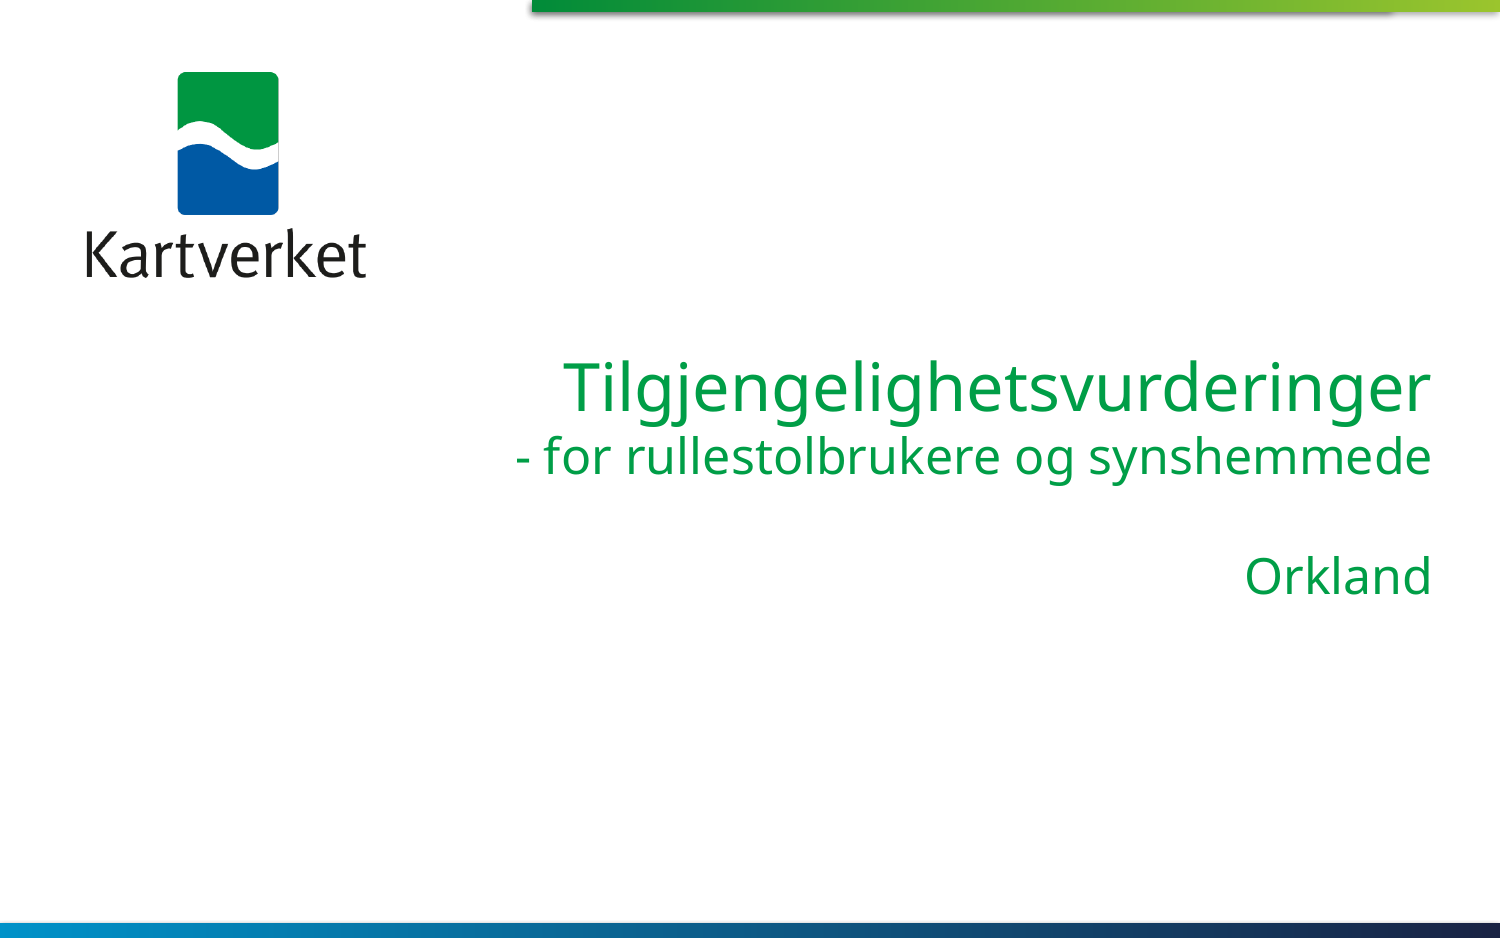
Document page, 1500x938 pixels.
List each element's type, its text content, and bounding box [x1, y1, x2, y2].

text_box Tilgjengelighetsvurderinger - for rullestolbrukere og synshemmede Orkland [66, 337, 1449, 613]
